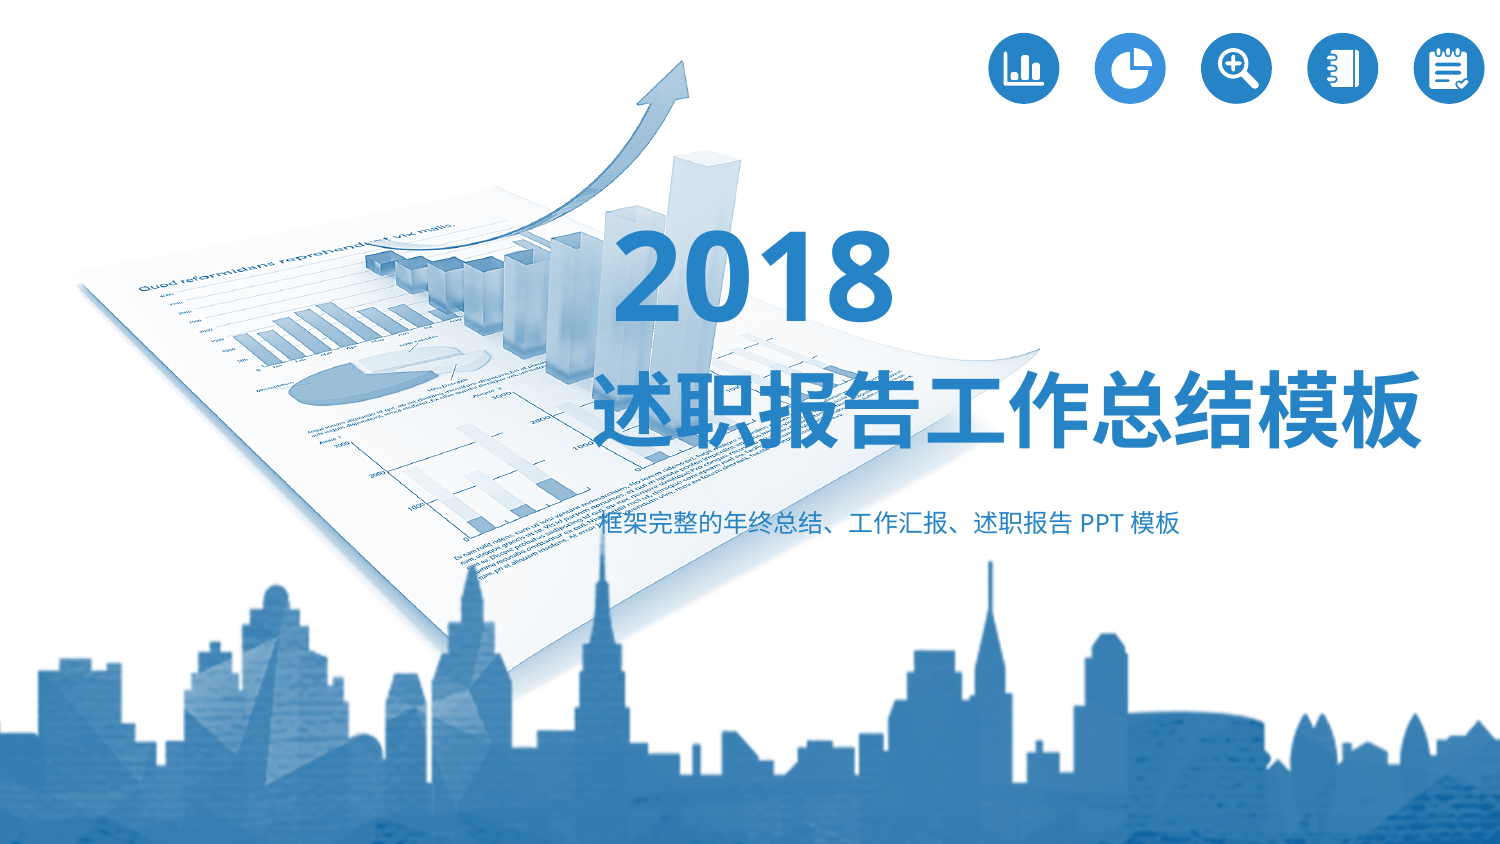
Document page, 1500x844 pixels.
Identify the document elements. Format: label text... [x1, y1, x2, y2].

text_box [45, 47, 1072, 451]
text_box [1413, 32, 1485, 105]
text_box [1200, 32, 1273, 105]
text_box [988, 32, 1060, 105]
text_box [1094, 32, 1166, 105]
picture [0, 452, 1500, 844]
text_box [1307, 32, 1379, 105]
text_box 述职报告工作总结模板 [402, 367, 1439, 450]
text_box 2018 [599, 190, 909, 352]
